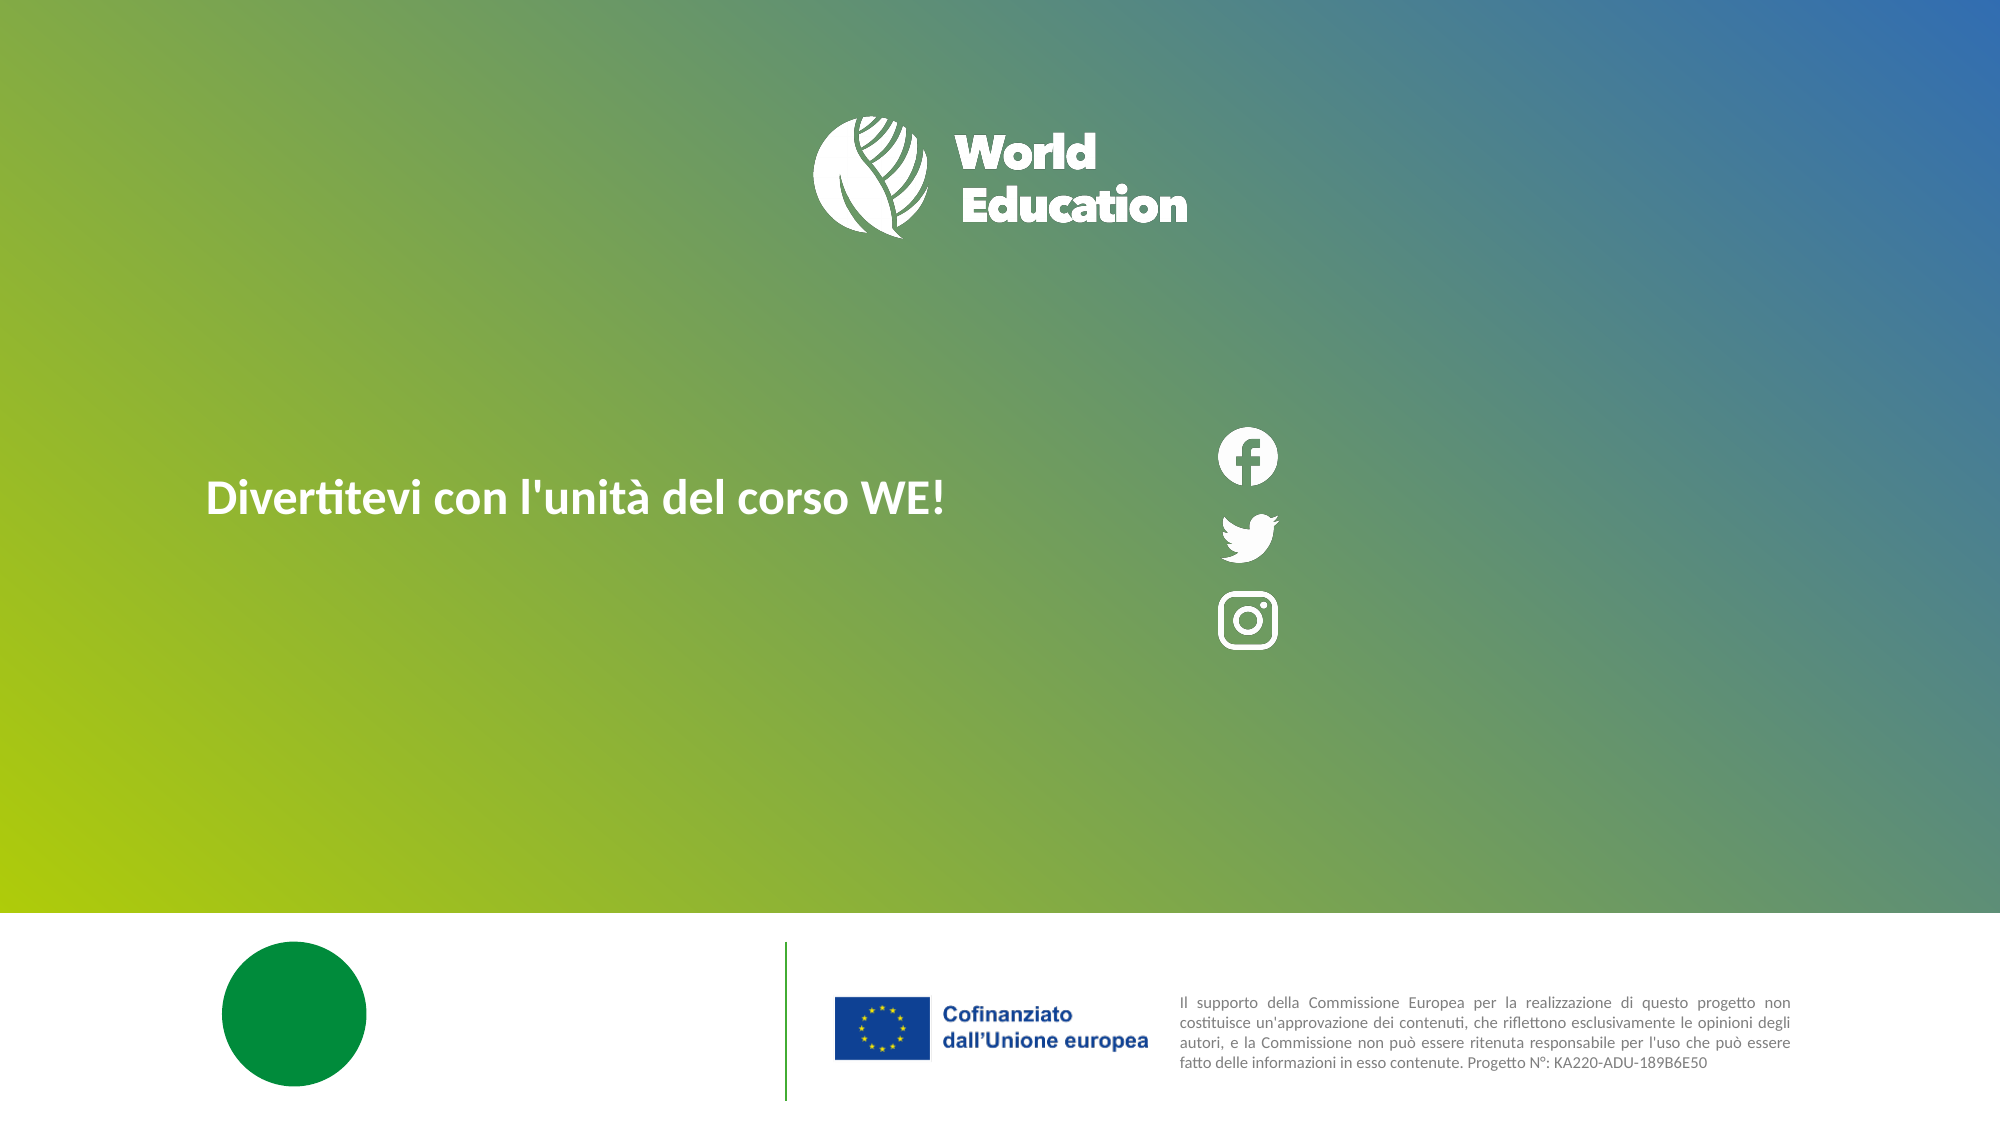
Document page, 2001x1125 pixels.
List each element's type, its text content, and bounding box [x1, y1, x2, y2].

picture [1220, 514, 1280, 563]
picture [813, 116, 1187, 239]
picture [1218, 591, 1278, 650]
title Divertitevi con l'unità del corso WE! [198, 401, 1086, 596]
picture [832, 983, 1151, 1074]
picture [1218, 427, 1278, 486]
